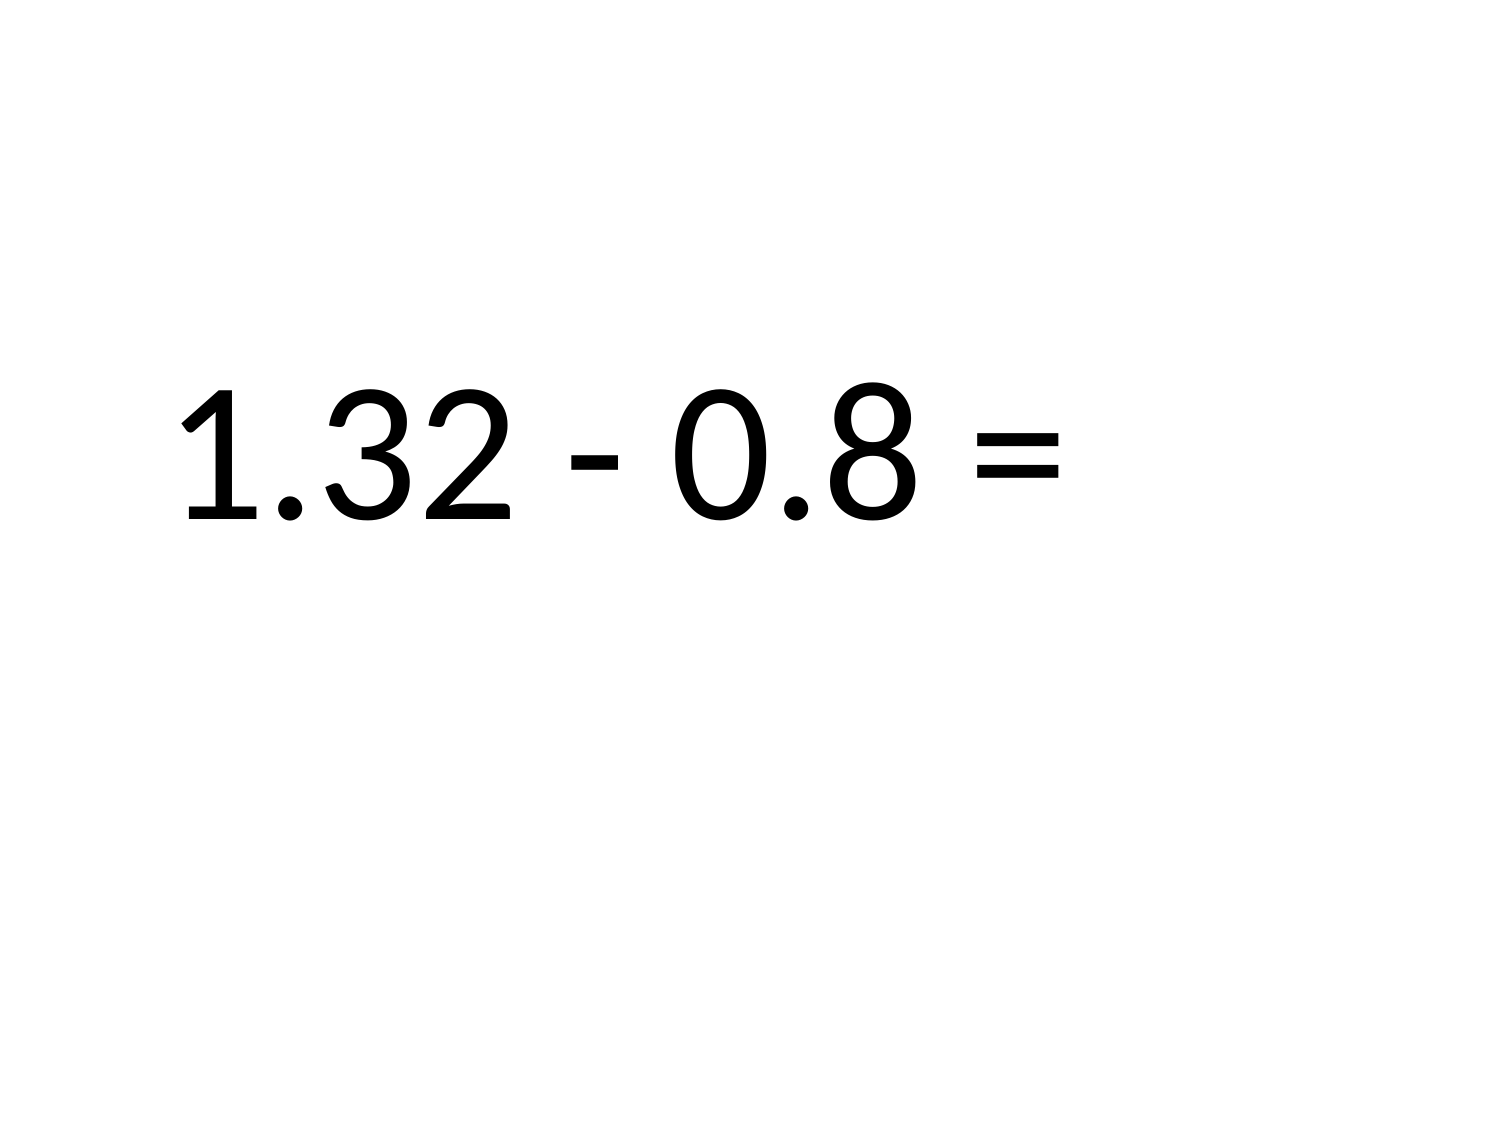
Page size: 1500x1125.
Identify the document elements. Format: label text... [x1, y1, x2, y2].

text_box 1.32 - 0.8 = [150, 312, 1225, 568]
